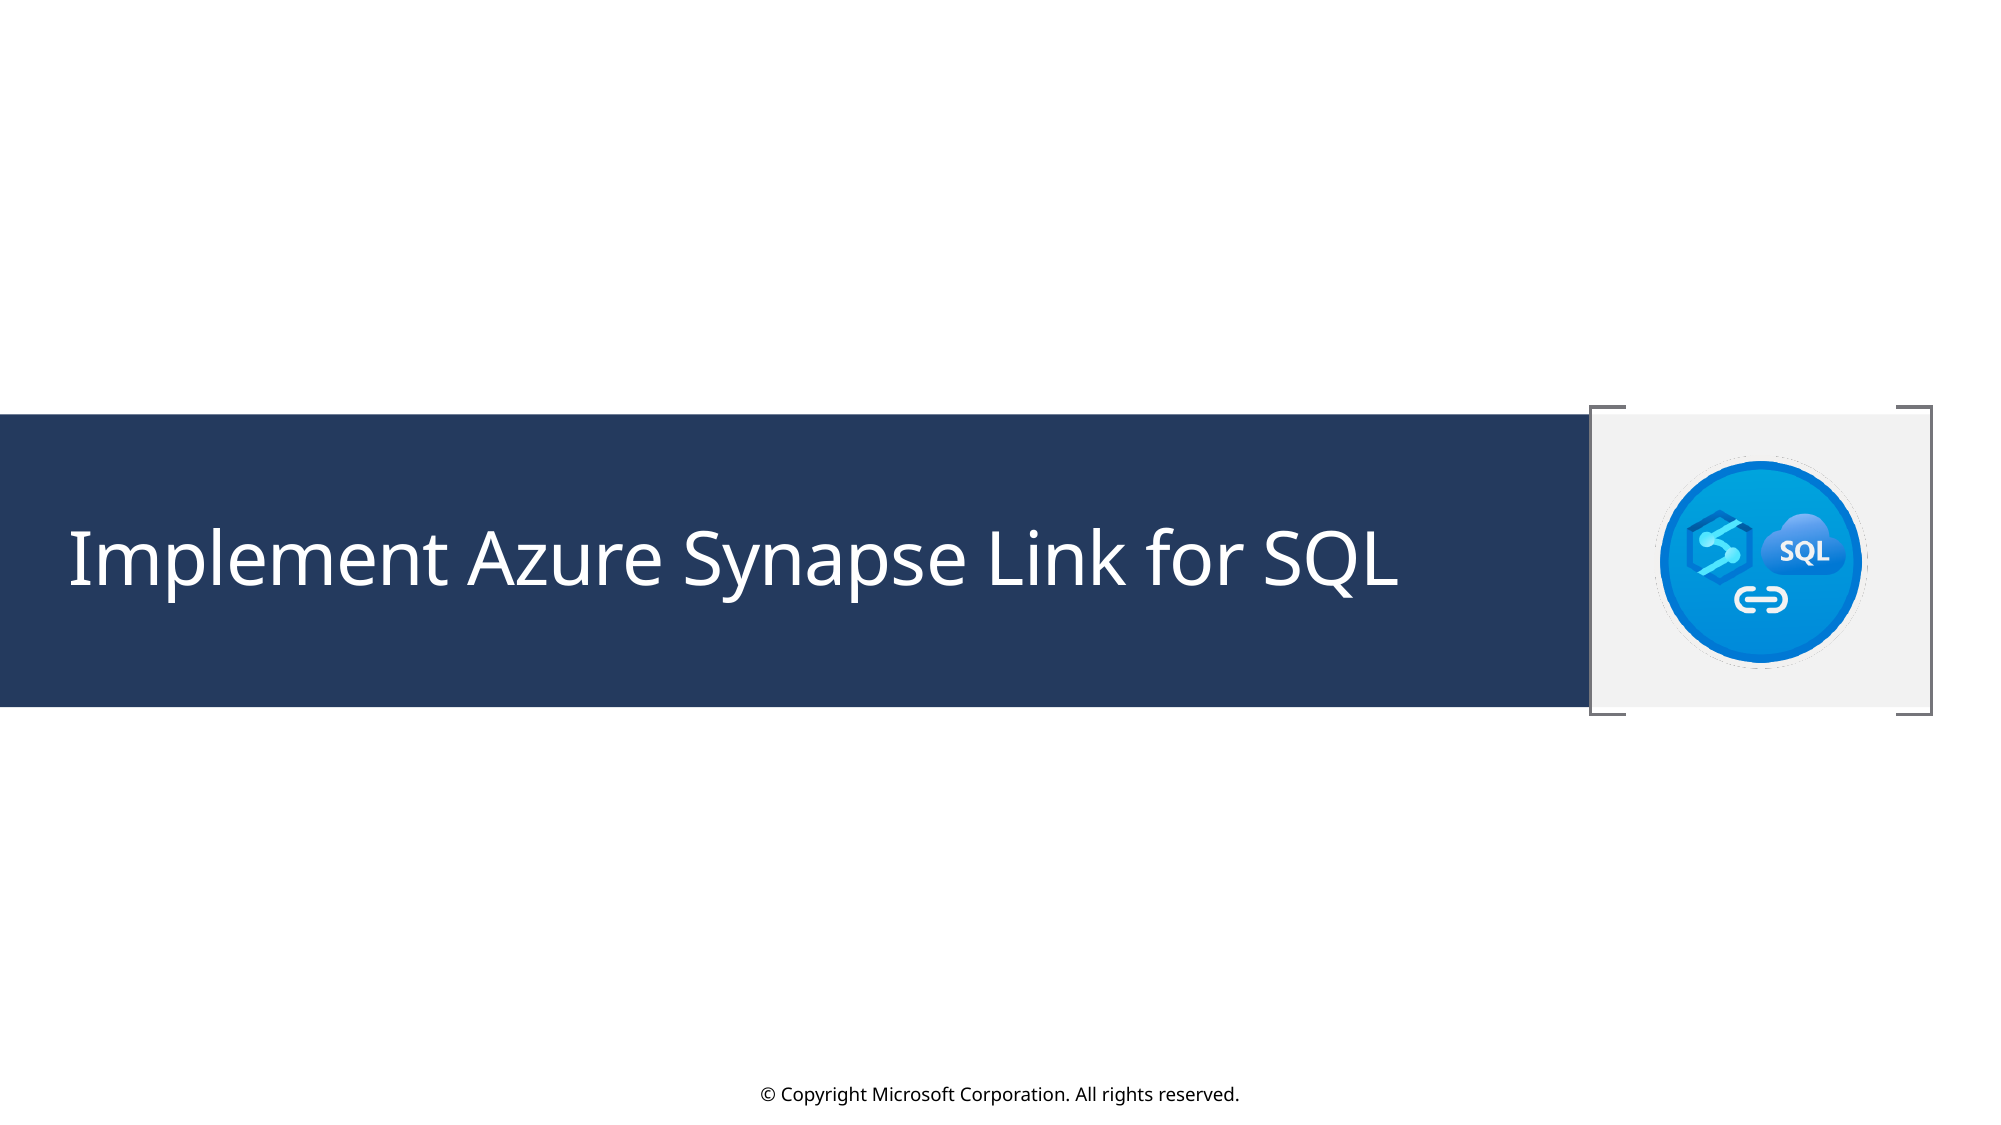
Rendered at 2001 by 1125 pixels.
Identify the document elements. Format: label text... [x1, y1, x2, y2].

picture [1654, 455, 1869, 670]
title Implement Azure Synapse Link for SQL [68, 414, 1577, 708]
